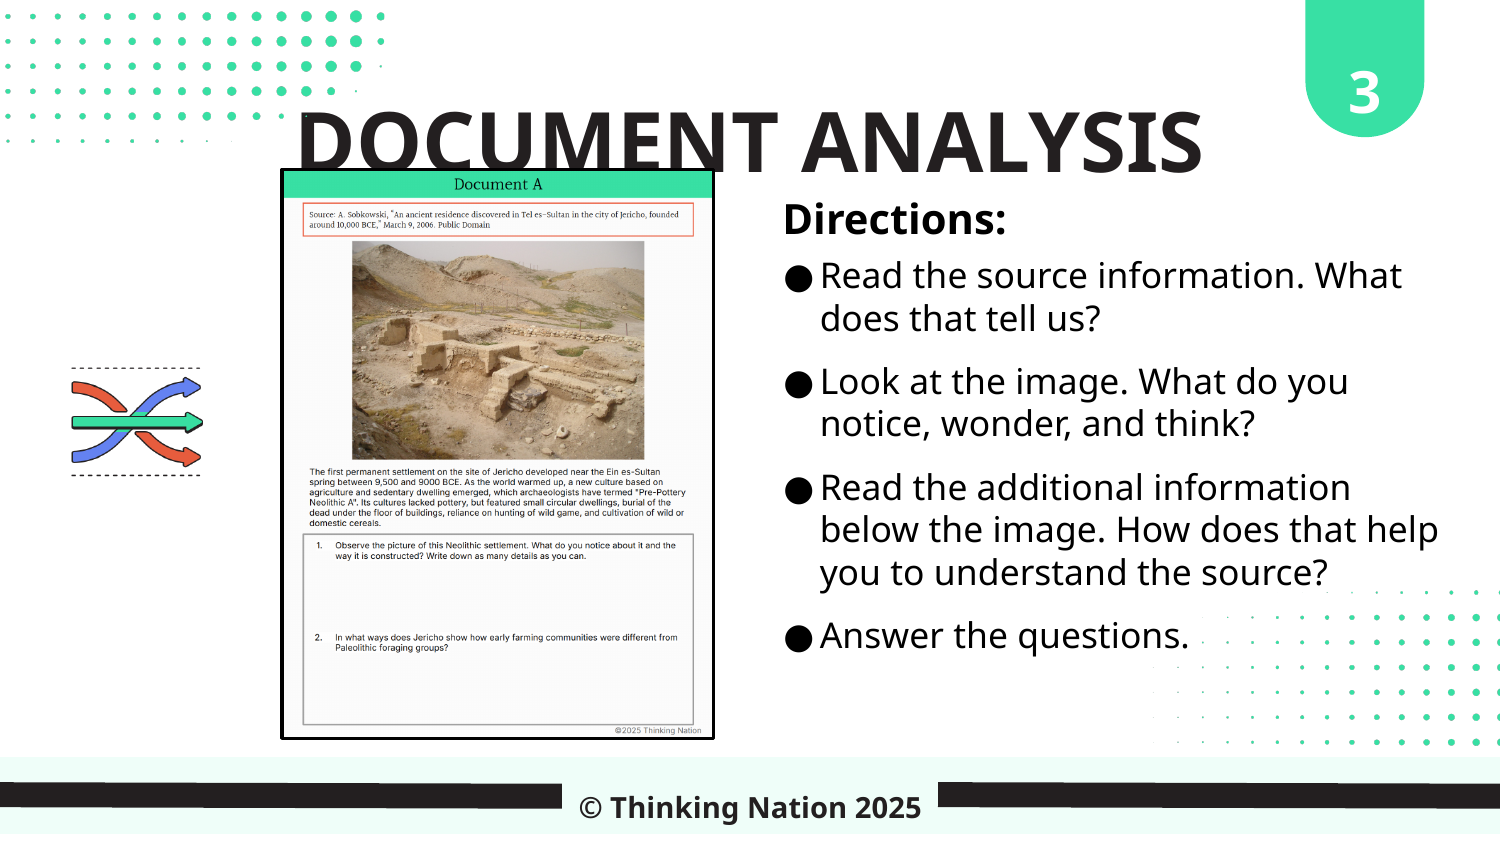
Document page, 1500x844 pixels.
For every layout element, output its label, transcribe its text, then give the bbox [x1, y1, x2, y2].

text_box [0, 0, 385, 144]
picture [52, 337, 222, 507]
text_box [1300, 0, 1430, 138]
text_box [1128, 590, 1500, 755]
picture [283, 170, 713, 738]
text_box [0, 756, 1500, 835]
text_box Directions: Read the source information. What does that tell us? Look at the image. What do you notice, wonder, and think? Read the additional information below the image. How does that help you to understand the source? Answer the questions. [774, 185, 1455, 664]
text_box DOCUMENT ANALYSIS [24, 49, 1476, 190]
